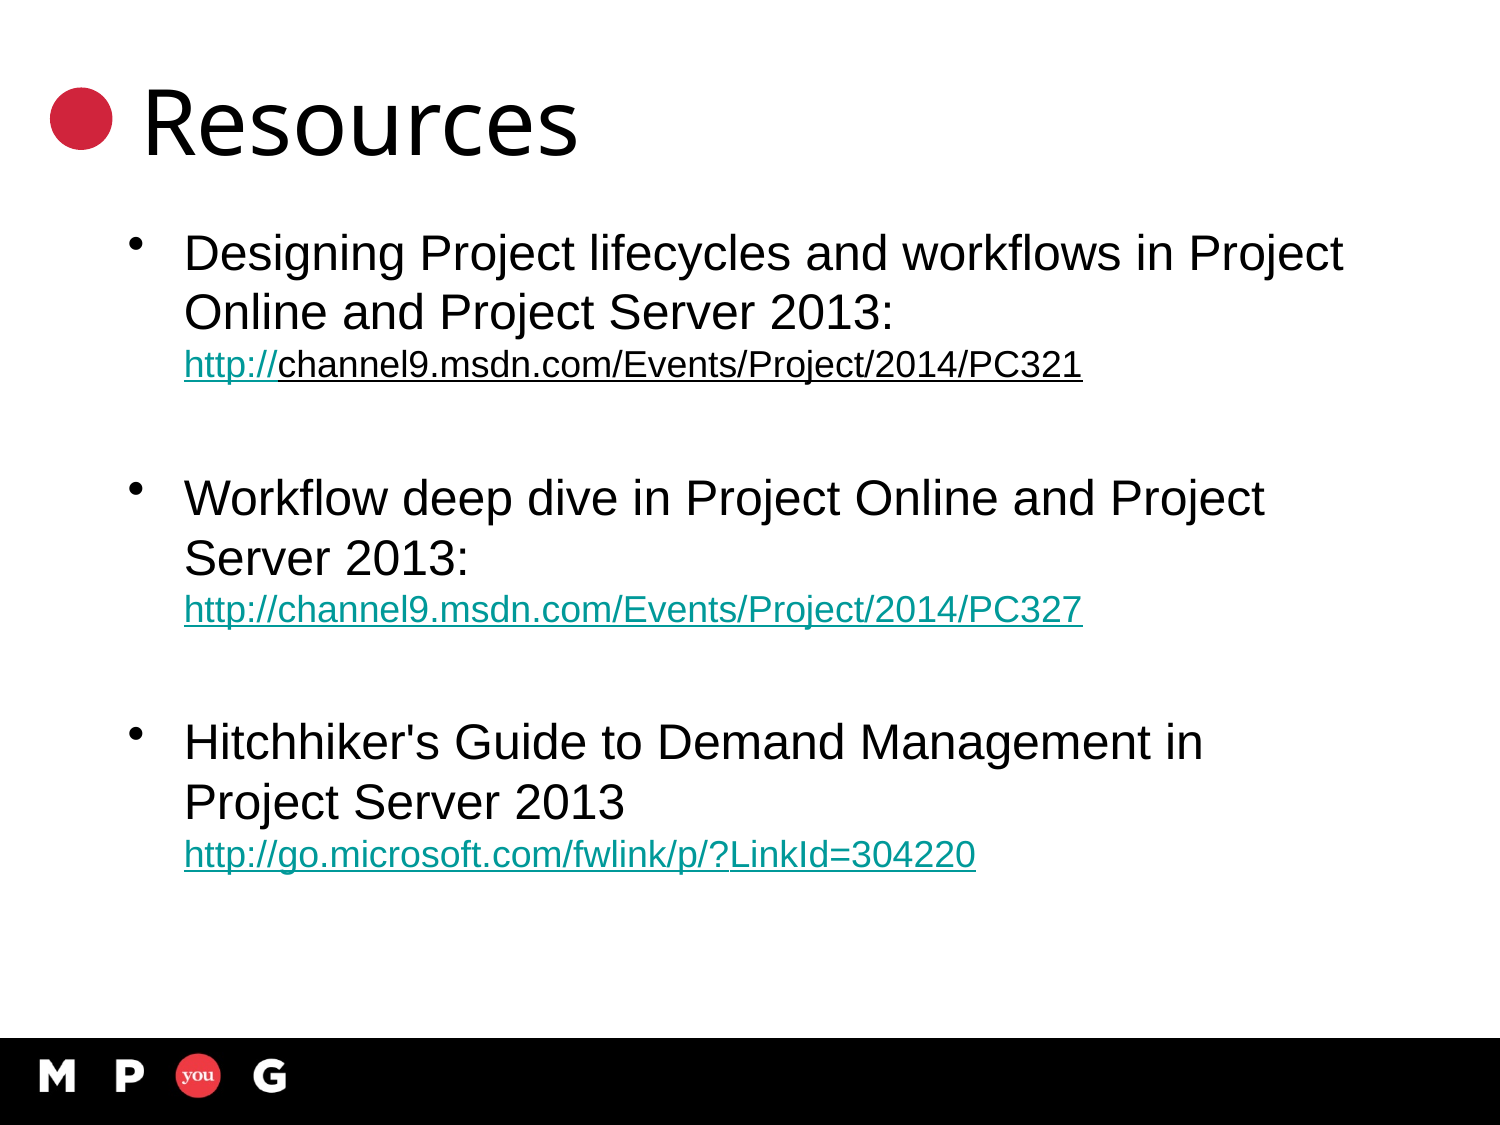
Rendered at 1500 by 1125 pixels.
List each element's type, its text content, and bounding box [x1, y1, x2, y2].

list Designing Project lifecycles and workflows in Project Online and Project Server 2013: http://channel9.msdn.com/Events/Project/2014/PC321 Workflow deep dive in Project Online and Project Server 2013: http://channel9.msdn.com/Events/Project/2014/PC327 Hitchhiker's Guide to Demand Management in Project Server 2013 http://go.microsoft.com/fwlink/p/?LinkId=304220 [112, 212, 1388, 1001]
picture [37, 1052, 288, 1100]
title Resources [124, 24, 1438, 213]
